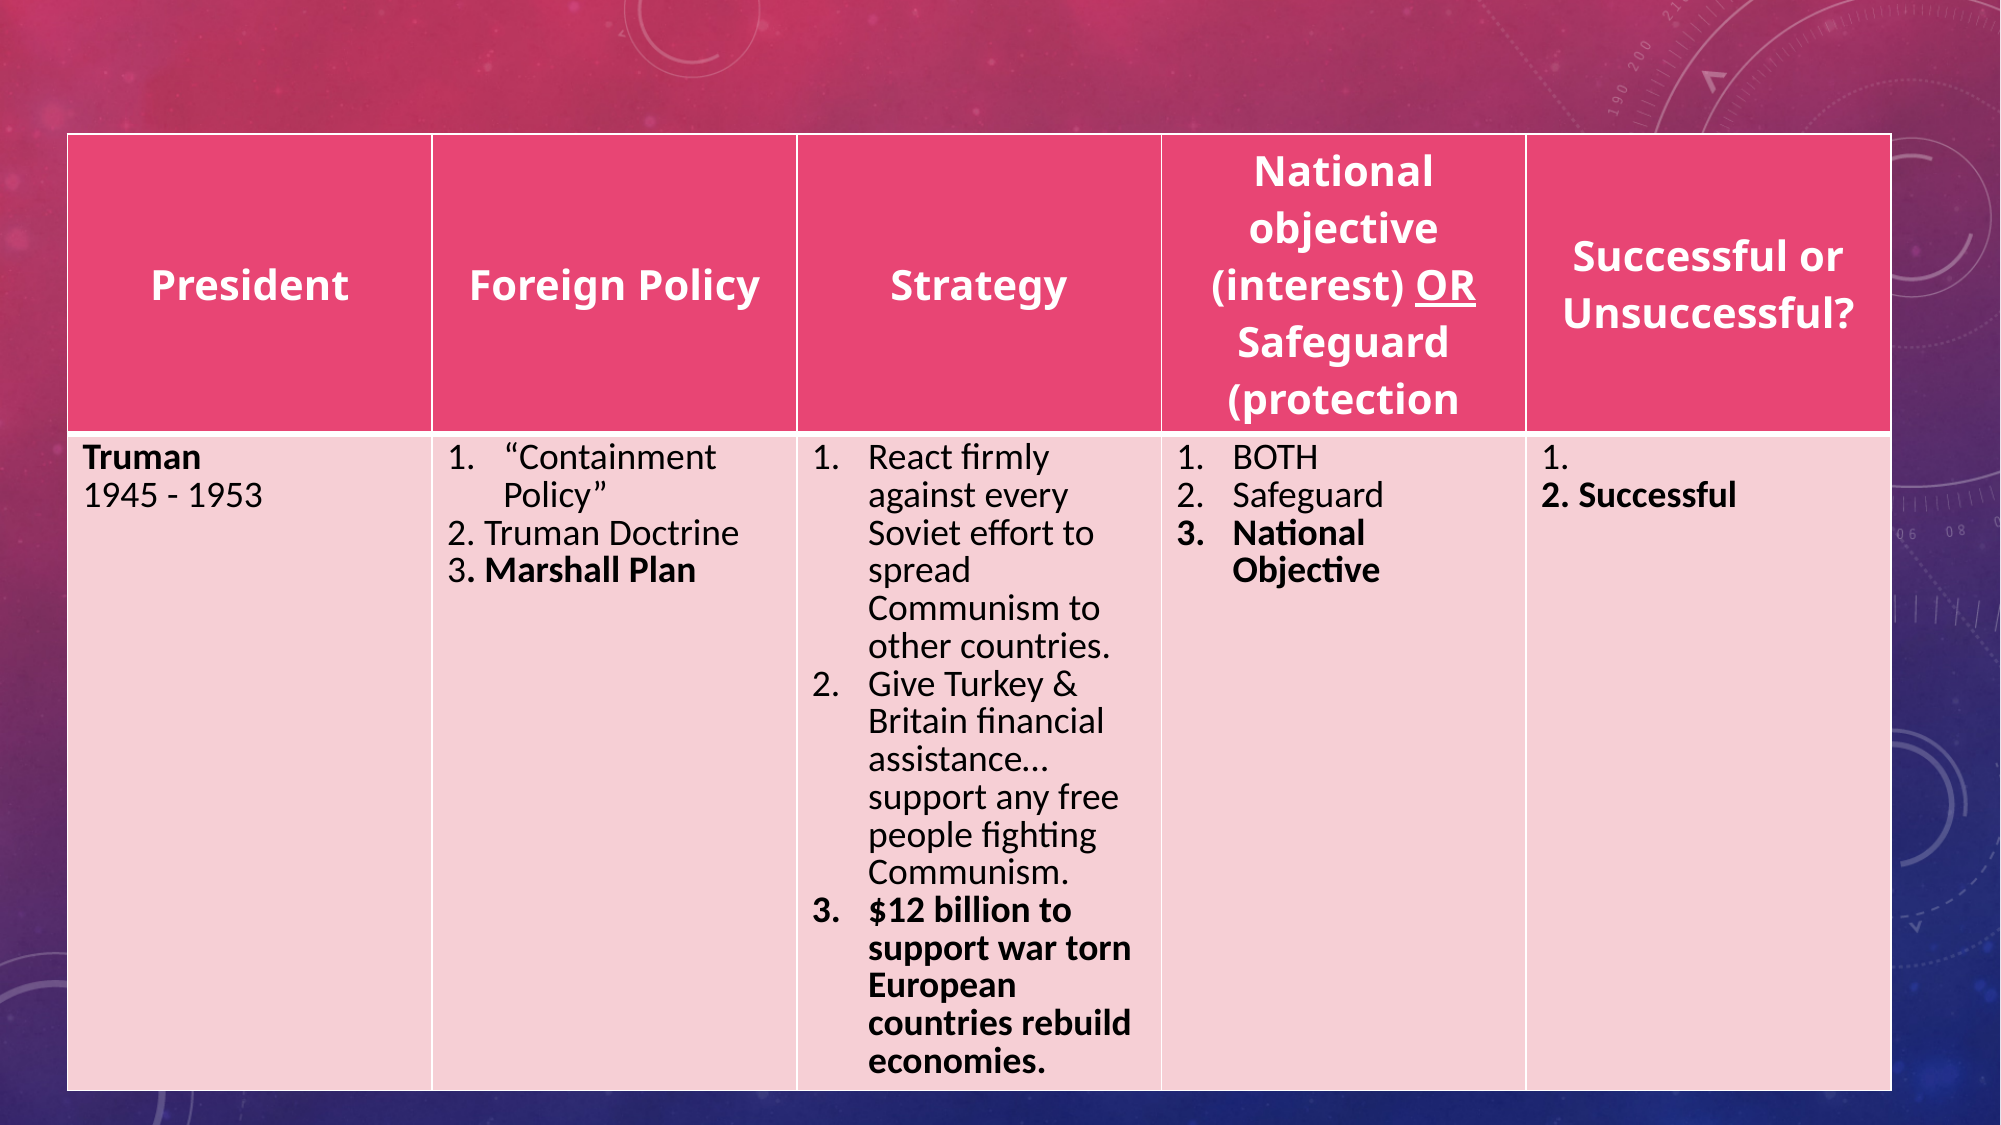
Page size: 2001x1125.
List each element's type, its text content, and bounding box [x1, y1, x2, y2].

table_cell React firmly against every Soviet effort to spread Communism to other countries. Give Turkey & Britain financial assistance…support any free people fighting Communism. $12 billion to support war torn European countries rebuild economies. [798, 437, 1161, 1090]
table_cell Truman 1945 - 1953 [68, 437, 431, 1090]
table_cell BOTH Safeguard National Objective [1162, 437, 1525, 1090]
table_header Foreign Policy [433, 135, 796, 431]
table_cell “Containment Policy” 2. Truman Doctrine 3. Marshall Plan [433, 437, 796, 1090]
table_header President [68, 135, 431, 431]
table_header National objective (interest) OR Safeguard (protection [1162, 135, 1525, 431]
table_header Strategy [798, 135, 1161, 431]
picture [0, 0, 2001, 1125]
table_cell 1. 2. Successful [1527, 437, 1890, 1090]
table_header Successful or Unsuccessful? [1527, 135, 1890, 431]
